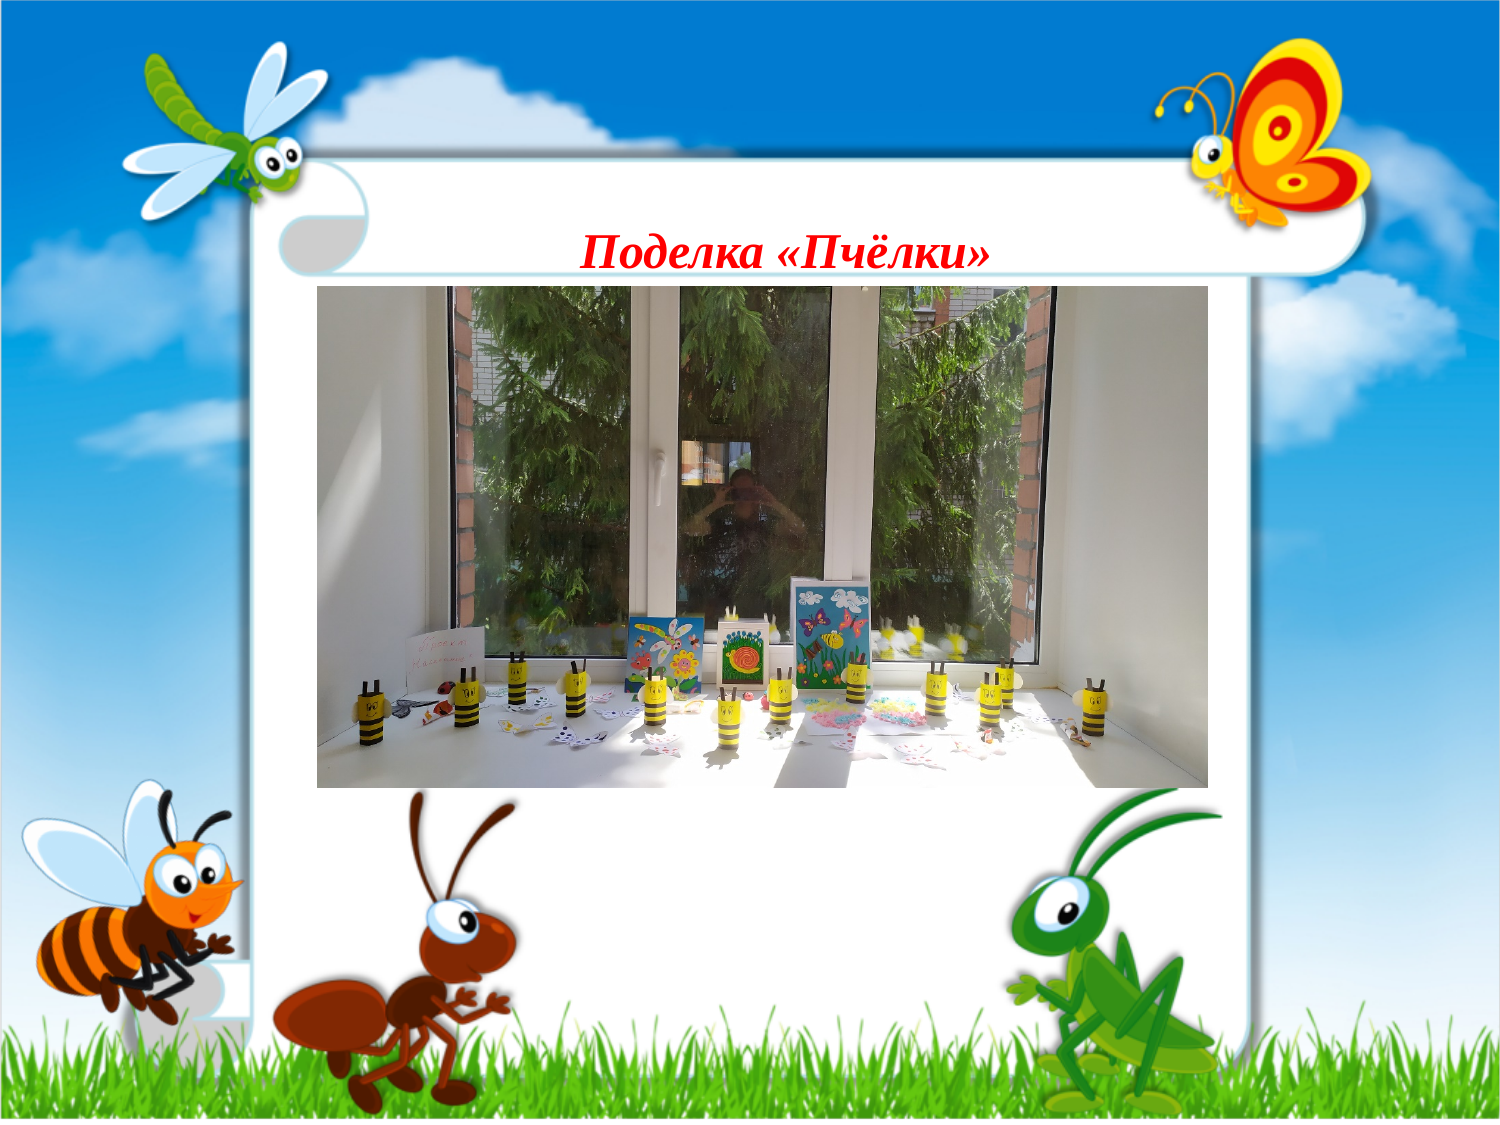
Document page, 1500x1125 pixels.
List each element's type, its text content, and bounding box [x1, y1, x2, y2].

picture [0, 0, 1500, 1125]
text_box Поделка «Пчёлки» [456, 210, 1117, 284]
